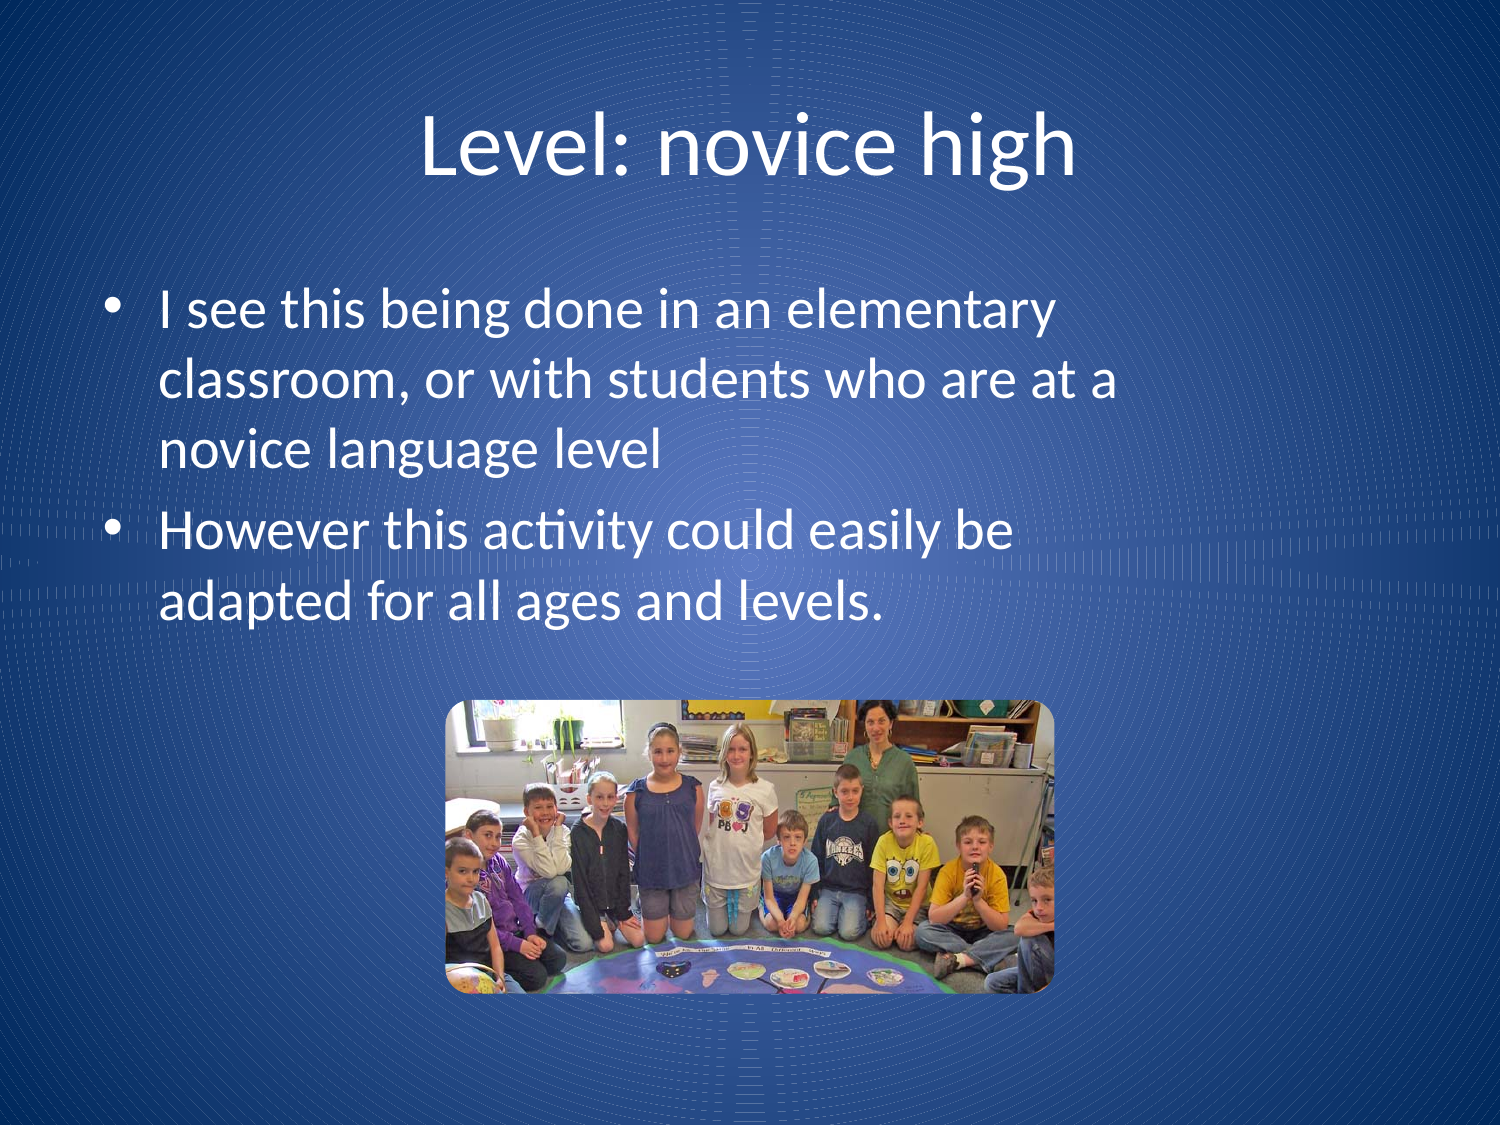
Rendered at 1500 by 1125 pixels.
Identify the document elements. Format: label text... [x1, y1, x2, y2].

picture [445, 699, 1055, 994]
list I see this being done in an elementary classroom, or with students who are at a novice language level However this activity could easily be adapted for all ages and levels. [87, 262, 1188, 1005]
title Level: novice high [75, 45, 1425, 233]
